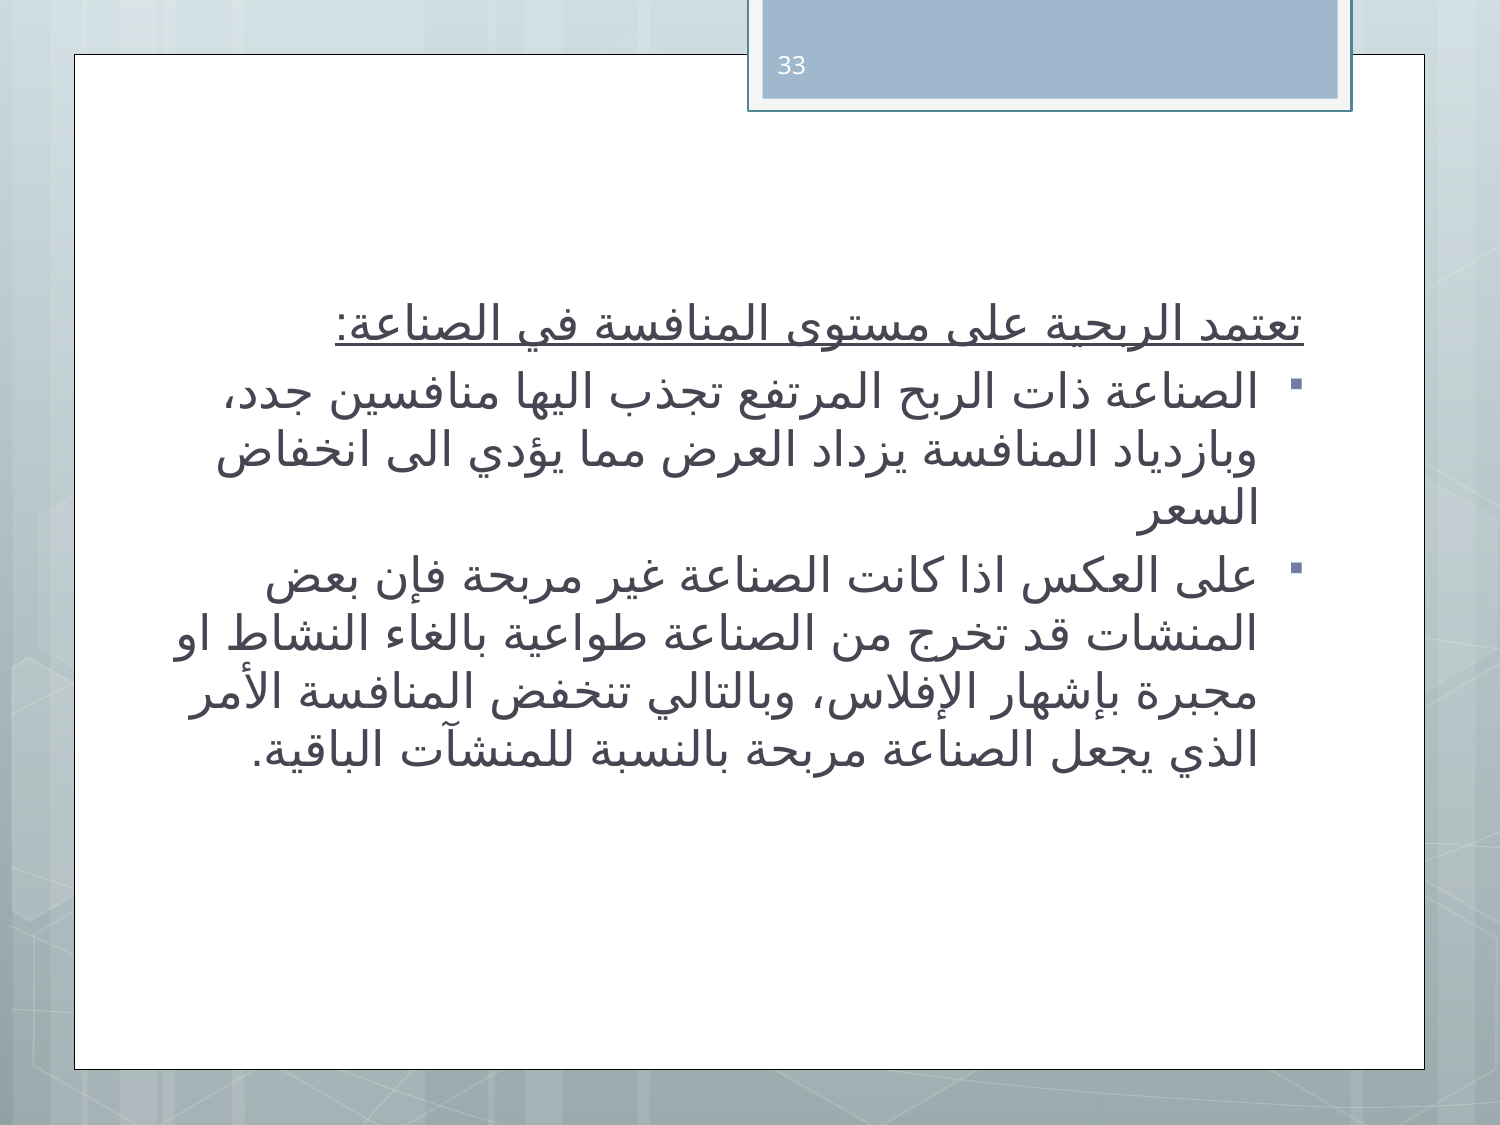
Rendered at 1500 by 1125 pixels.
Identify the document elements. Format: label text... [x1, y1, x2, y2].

list تعتمد الربحية على مستوى المنافسة في الصناعة: الصناعة ذات الربح المرتفع تجذب اليها منافسين جدد، وبازدياد المنافسة يزداد العرض مما يؤدي الى انخفاض السعر على العكس اذا كانت الصناعة غير مربحة فإن بعض المنشات قد تخرج من الصناعة طواعية بالغاء النشاط او مجبرة بإشهار الإفلاس، وبالتالي تنخفض المنافسة الأمر الذي يجعل الصناعة مربحة بالنسبة للمنشآت الباقية. [159, 255, 1331, 846]
slide_number 33 [762, 36, 982, 97]
